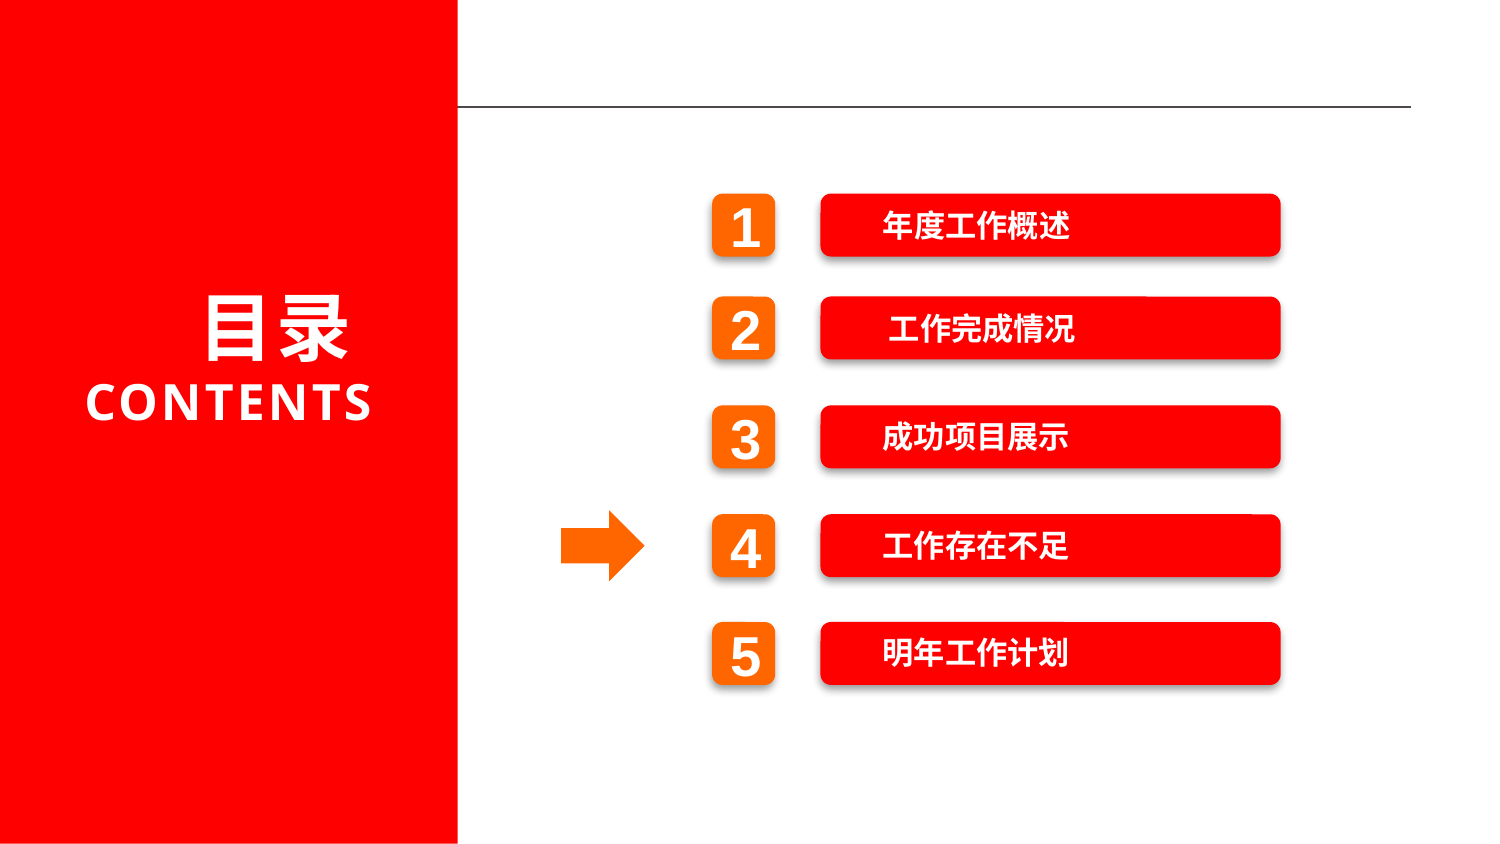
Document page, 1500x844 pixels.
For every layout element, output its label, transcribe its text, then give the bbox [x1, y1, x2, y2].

text_box 4 [709, 512, 778, 580]
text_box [820, 621, 1281, 686]
text_box 1 [709, 191, 778, 259]
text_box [820, 296, 1281, 360]
text_box [558, 508, 647, 584]
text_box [820, 405, 1281, 469]
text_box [820, 513, 1281, 578]
text_box 3 [709, 403, 778, 471]
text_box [820, 193, 1281, 257]
text_box 5 [709, 619, 778, 688]
text_box 2 [709, 294, 778, 362]
text_box [0, 0, 460, 844]
text_box 目录 CONTENTS [41, 273, 387, 438]
